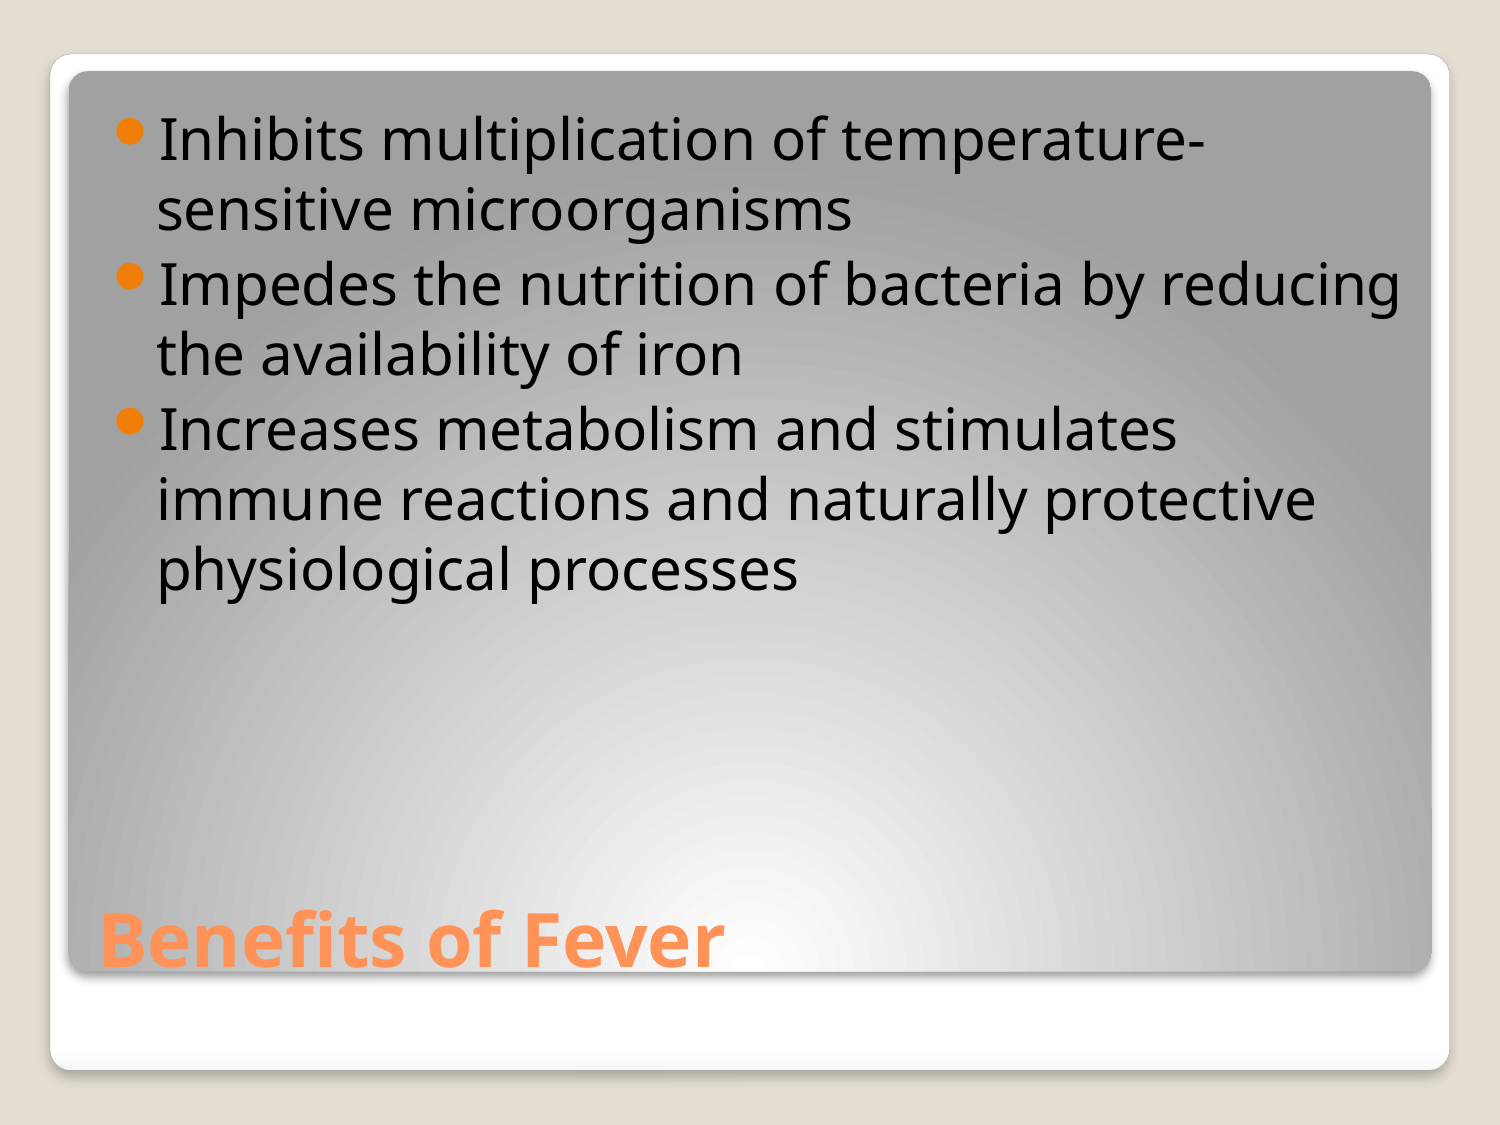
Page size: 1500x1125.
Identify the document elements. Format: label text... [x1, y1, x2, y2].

title Benefits of Fever [82, 817, 1425, 990]
list Inhibits multiplication of temperature-sensitive microorganisms Impedes the nutrition of bacteria by reducing the availability of iron Increases metabolism and stimulates immune reactions and naturally protective physiological processes [82, 86, 1425, 774]
